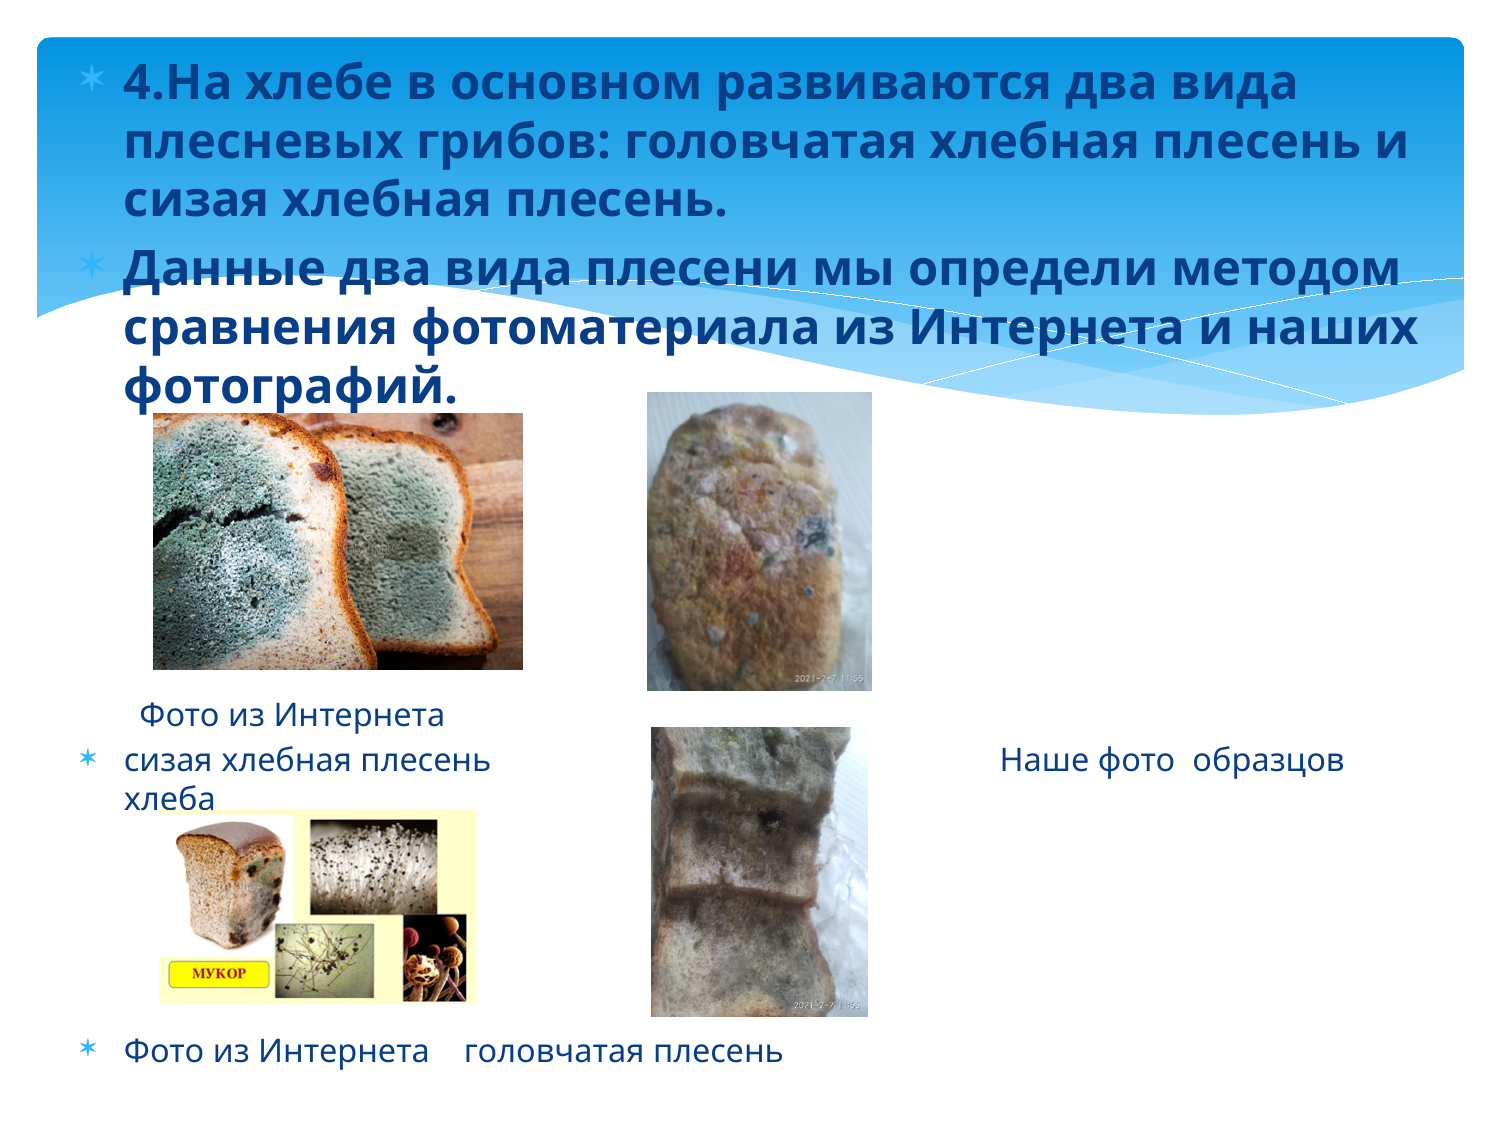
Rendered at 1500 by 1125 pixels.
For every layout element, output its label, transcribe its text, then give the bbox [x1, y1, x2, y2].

list 4.На хлебе в основном развиваются два вида плесневых грибов: головчатая хлебная плесень и сизая хлебная плесень. Данные два вида плесени мы определи методом сравнения фотоматериала из Интернета и наших фотографий. Фото из Интернета сизая хлебная плесень Наше фото образцов хлеба Фото из Интернета головчатая плесень [64, 42, 1451, 1085]
picture [153, 413, 523, 670]
picture [159, 810, 477, 1004]
picture [647, 392, 872, 691]
picture [651, 727, 869, 1018]
